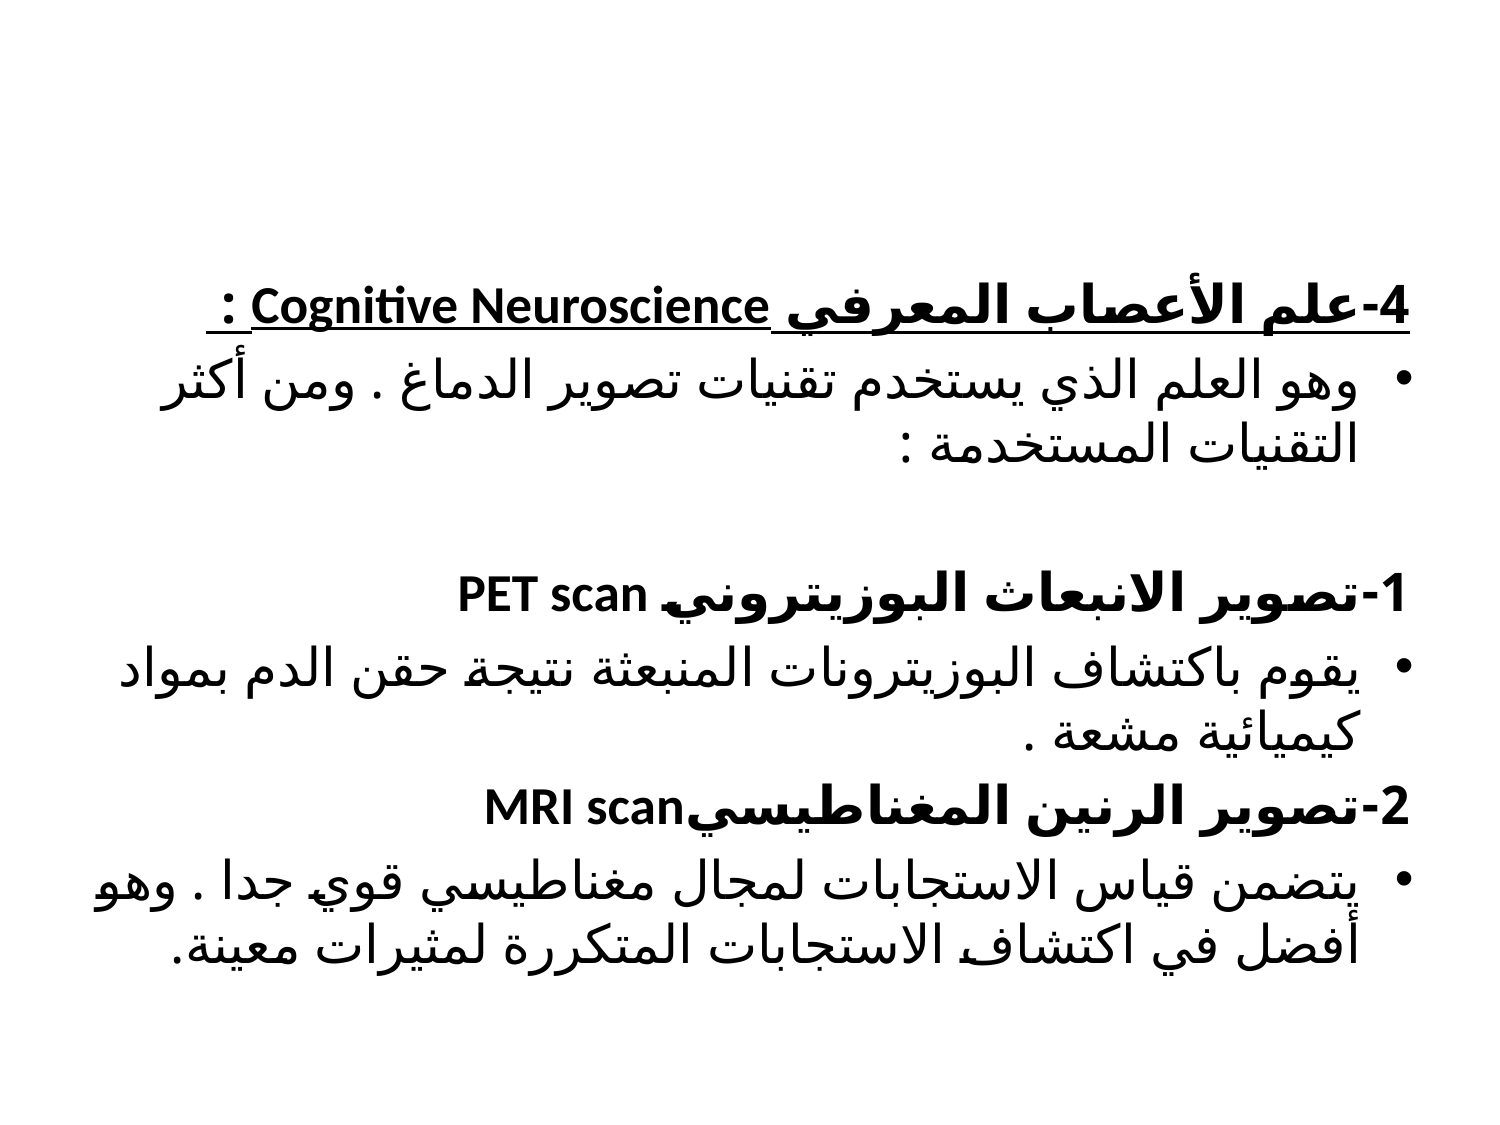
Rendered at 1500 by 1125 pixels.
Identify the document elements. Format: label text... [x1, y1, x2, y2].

list 4-علم الأعصاب المعرفي Cognitive Neuroscience : وهو العلم الذي يستخدم تقنيات تصوير الدماغ . ومن أكثر التقنيات المستخدمة : 1-تصوير الانبعاث البوزيتروني PET scan يقوم باكتشاف البوزيترونات المنبعثة نتيجة حقن الدم بمواد كيميائية مشعة . 2-تصوير الرنين المغناطيسيMRI scan يتضمن قياس الاستجابات لمجال مغناطيسي قوي جدا . وهو أفضل في اكتشاف الاستجابات المتكررة لمثيرات معينة. [75, 262, 1425, 1005]
